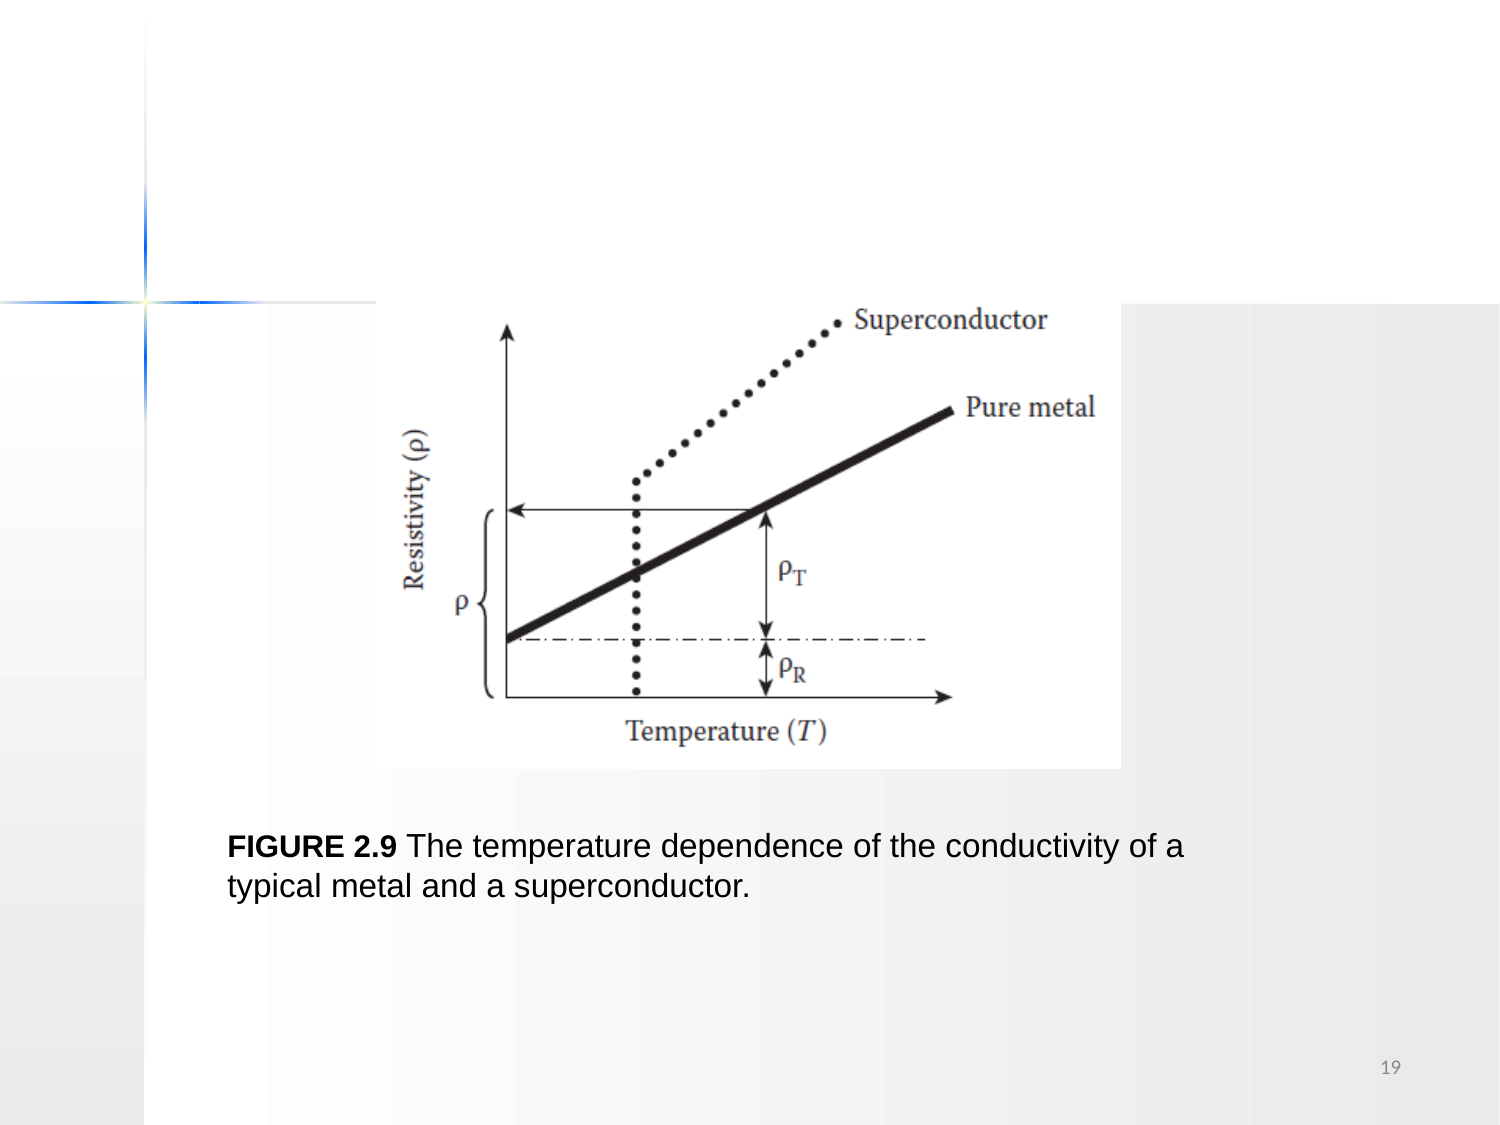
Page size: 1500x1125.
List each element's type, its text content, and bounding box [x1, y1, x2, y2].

text_box FIGURE 2.9 The temperature dependence of the conductivity of a typical metal and a superconductor. [212, 816, 1300, 912]
picture [376, 287, 1121, 769]
